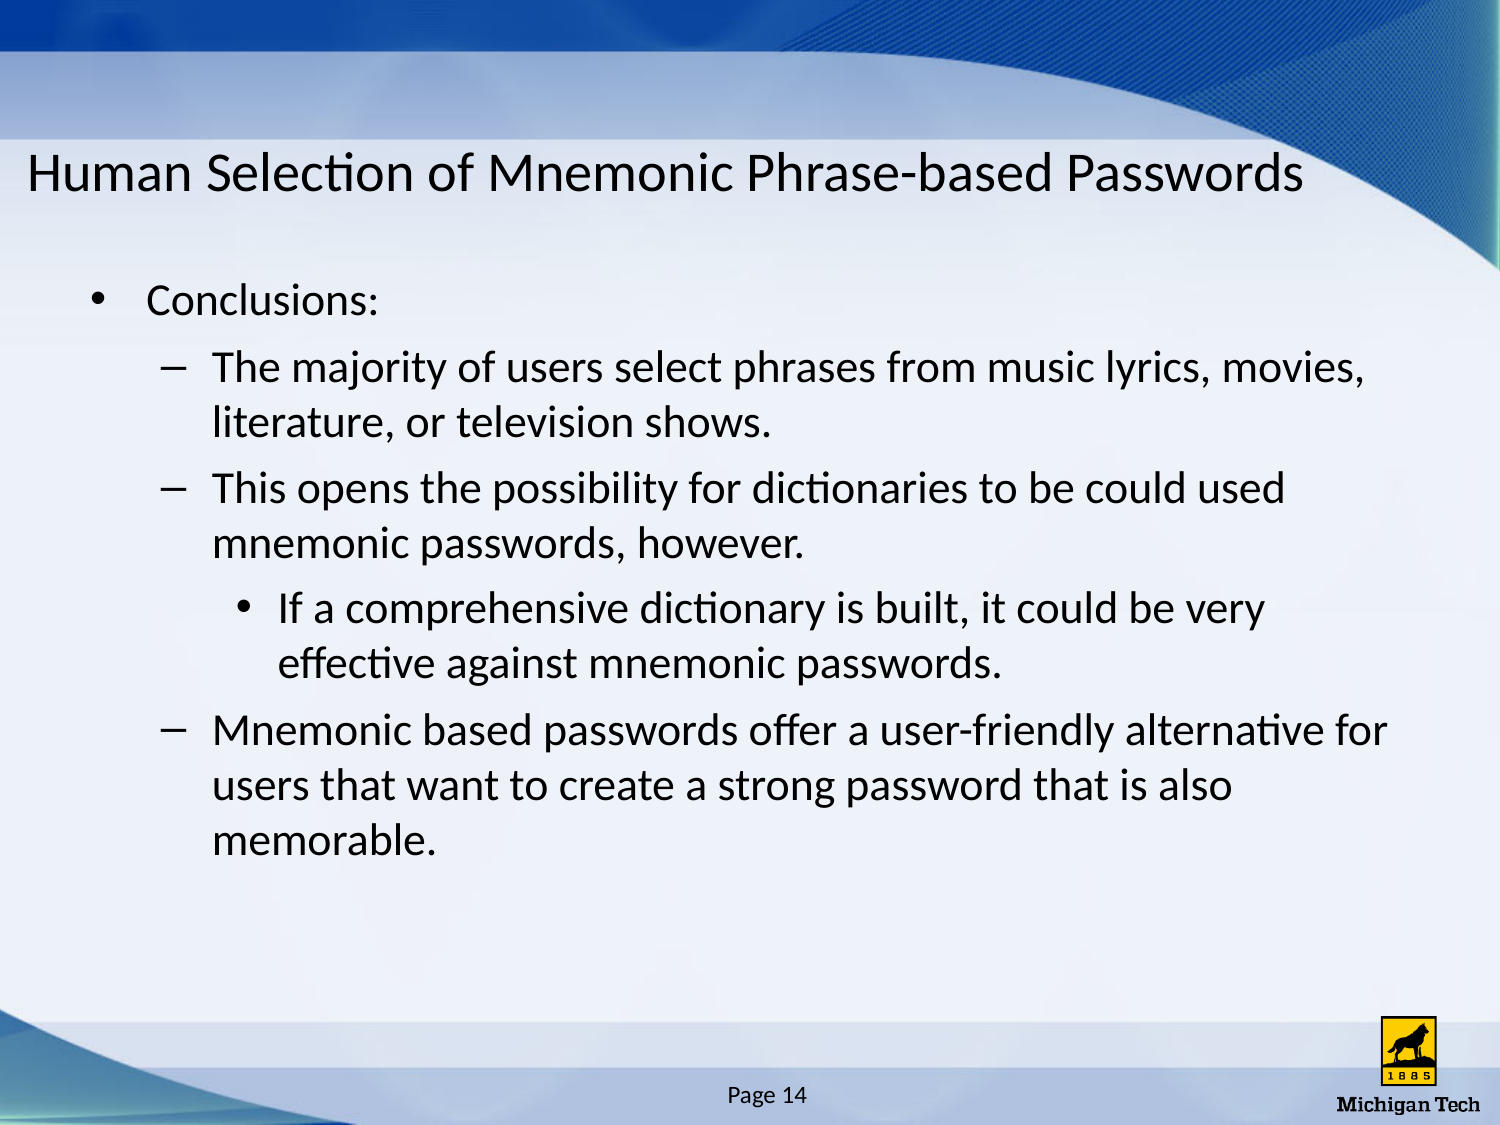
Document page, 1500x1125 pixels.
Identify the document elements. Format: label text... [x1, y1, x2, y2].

list Conclusions: The majority of users select phrases from music lyrics, movies, literature, or television shows. This opens the possibility for dictionaries to be could used mnemonic passwords, however. If a comprehensive dictionary is built, it could be very effective against mnemonic passwords. Mnemonic based passwords offer a user-friendly alternative for users that want to create a strong password that is also memorable. [75, 262, 1425, 1063]
title Human Selection of Mnemonic Phrase-based Passwords [12, 75, 1500, 263]
picture [0, 0, 1500, 1125]
